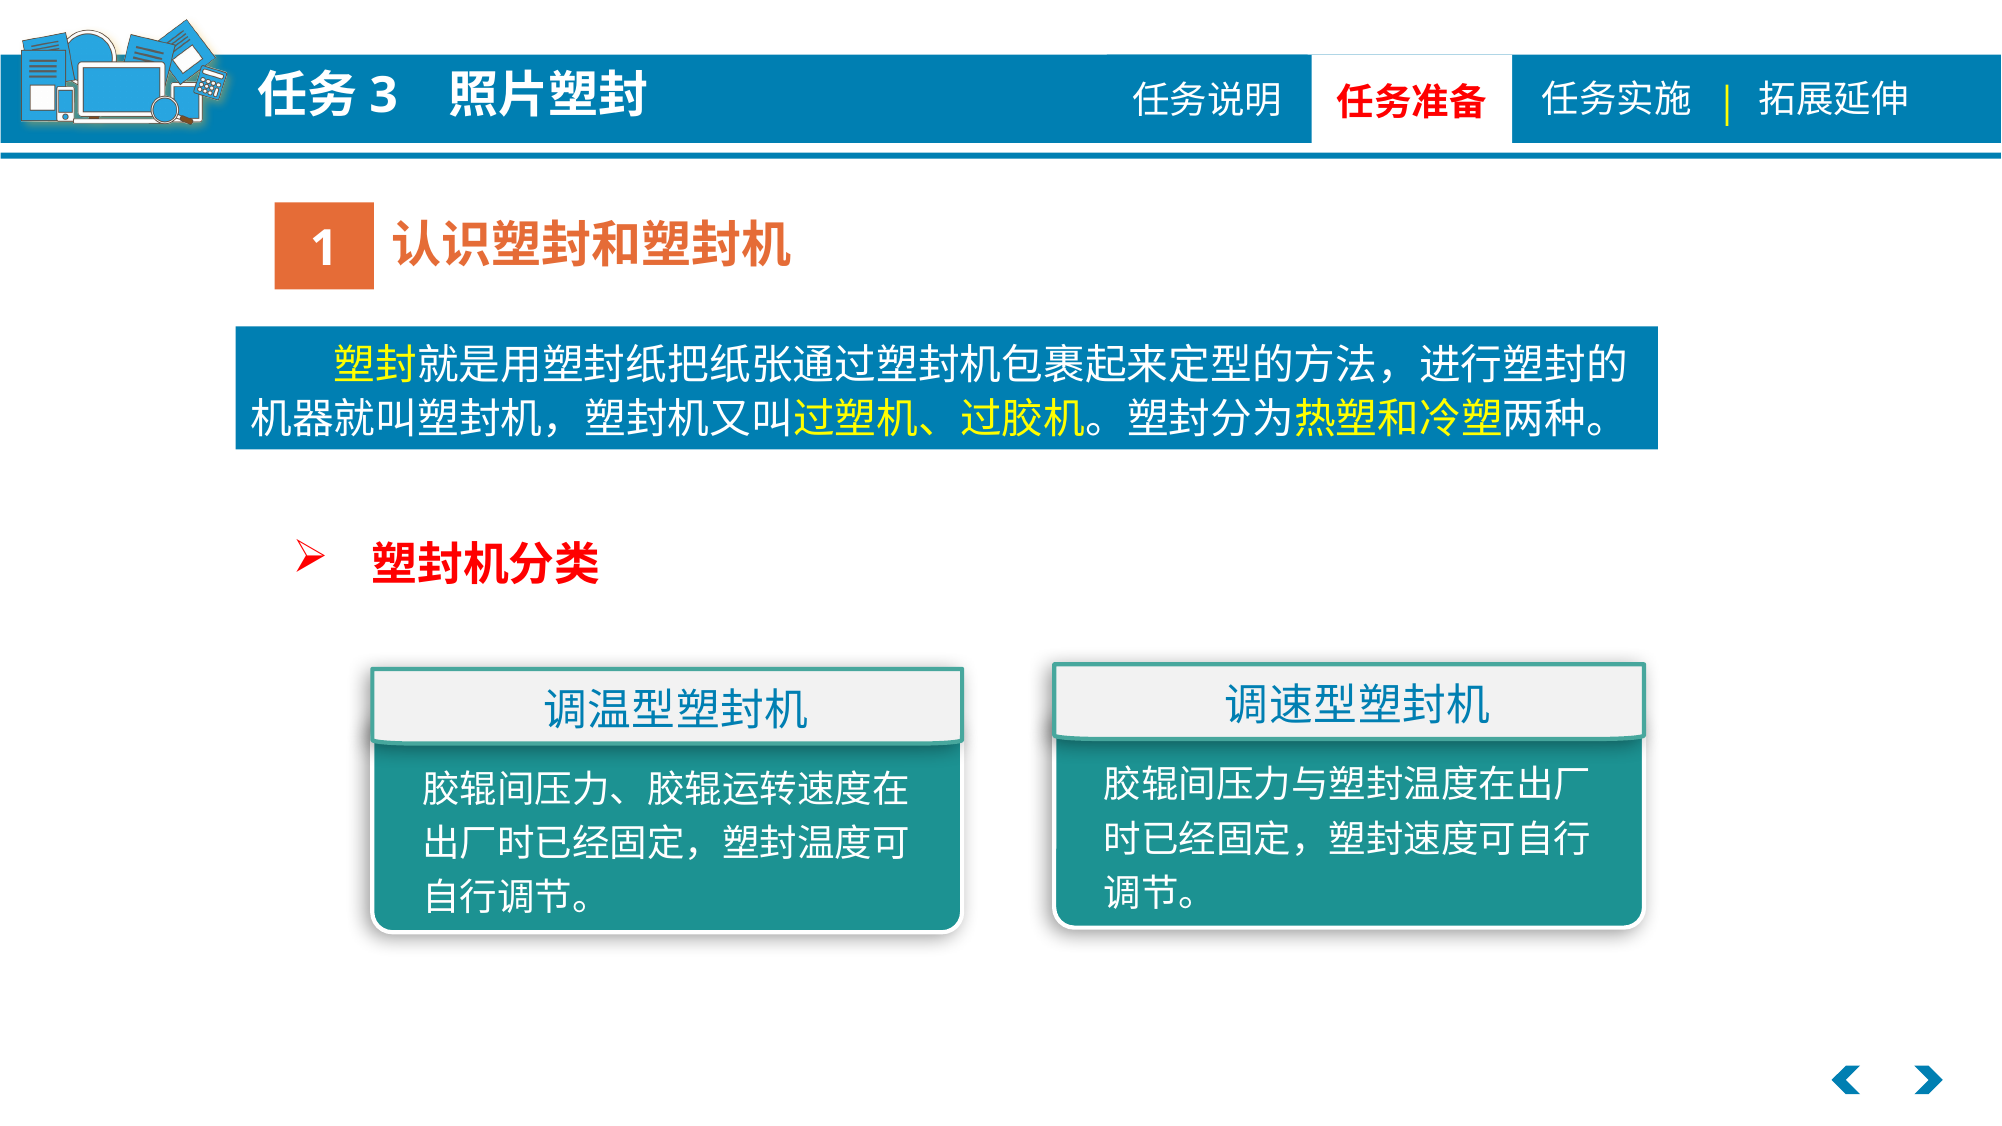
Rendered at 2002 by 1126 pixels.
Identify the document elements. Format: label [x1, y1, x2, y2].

text_box [0, 0, 2001, 1110]
text_box [1053, 664, 1645, 928]
text_box [274, 200, 827, 290]
text_box [372, 668, 963, 933]
